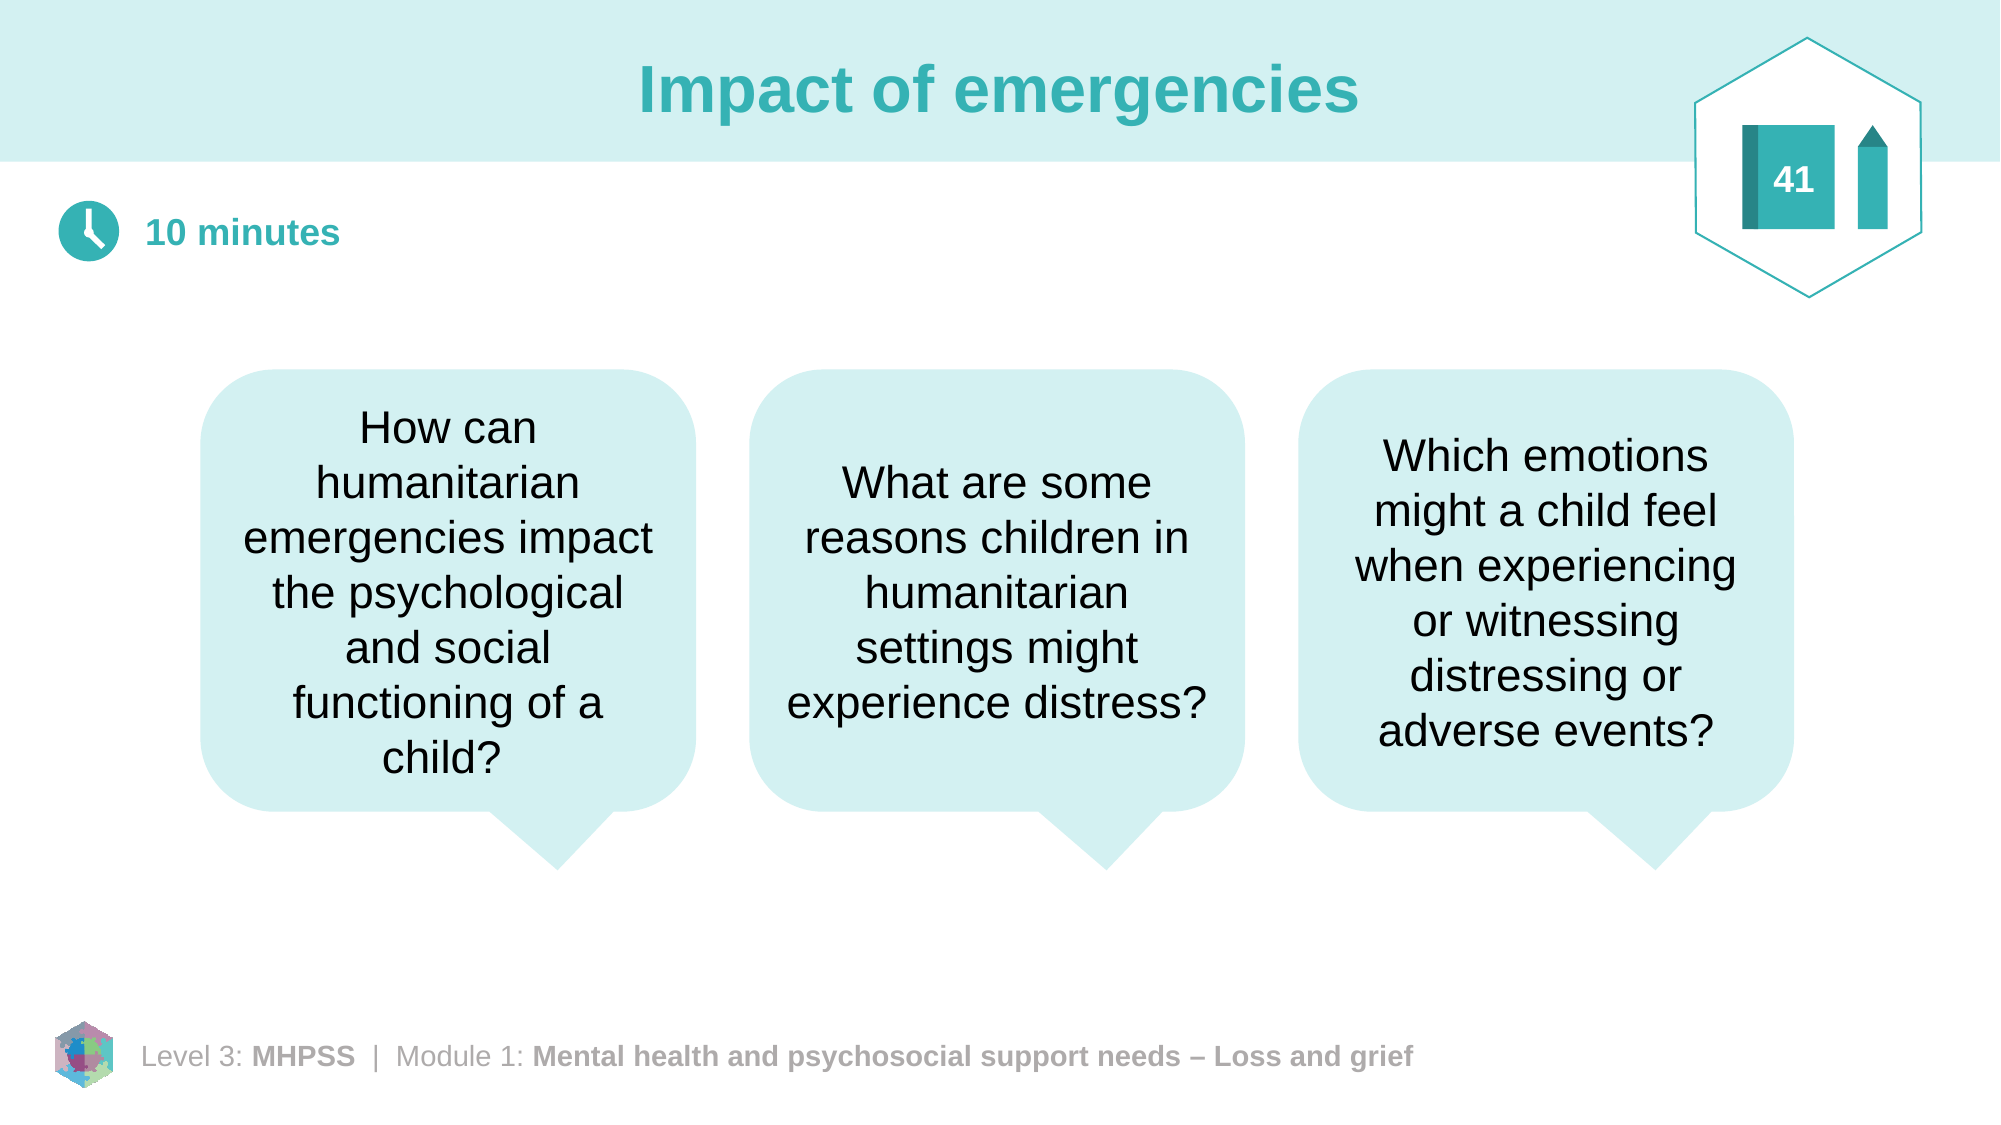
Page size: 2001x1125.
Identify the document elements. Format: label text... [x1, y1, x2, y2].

picture [55, 1021, 113, 1088]
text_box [58, 200, 120, 262]
title Impact of emergencies [137, 19, 1634, 163]
text_box What are some reasons children in humanitarian settings might experience distress? [749, 369, 1246, 871]
text_box 10 minutes [130, 200, 386, 260]
text_box Which emotions might a child feel when experiencing or witnessing distressing or adverse events? [1298, 369, 1795, 871]
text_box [1639, 5, 1978, 330]
text_box How can humanitarian emergencies impact the psychological and social functioning of a child? [200, 369, 697, 871]
